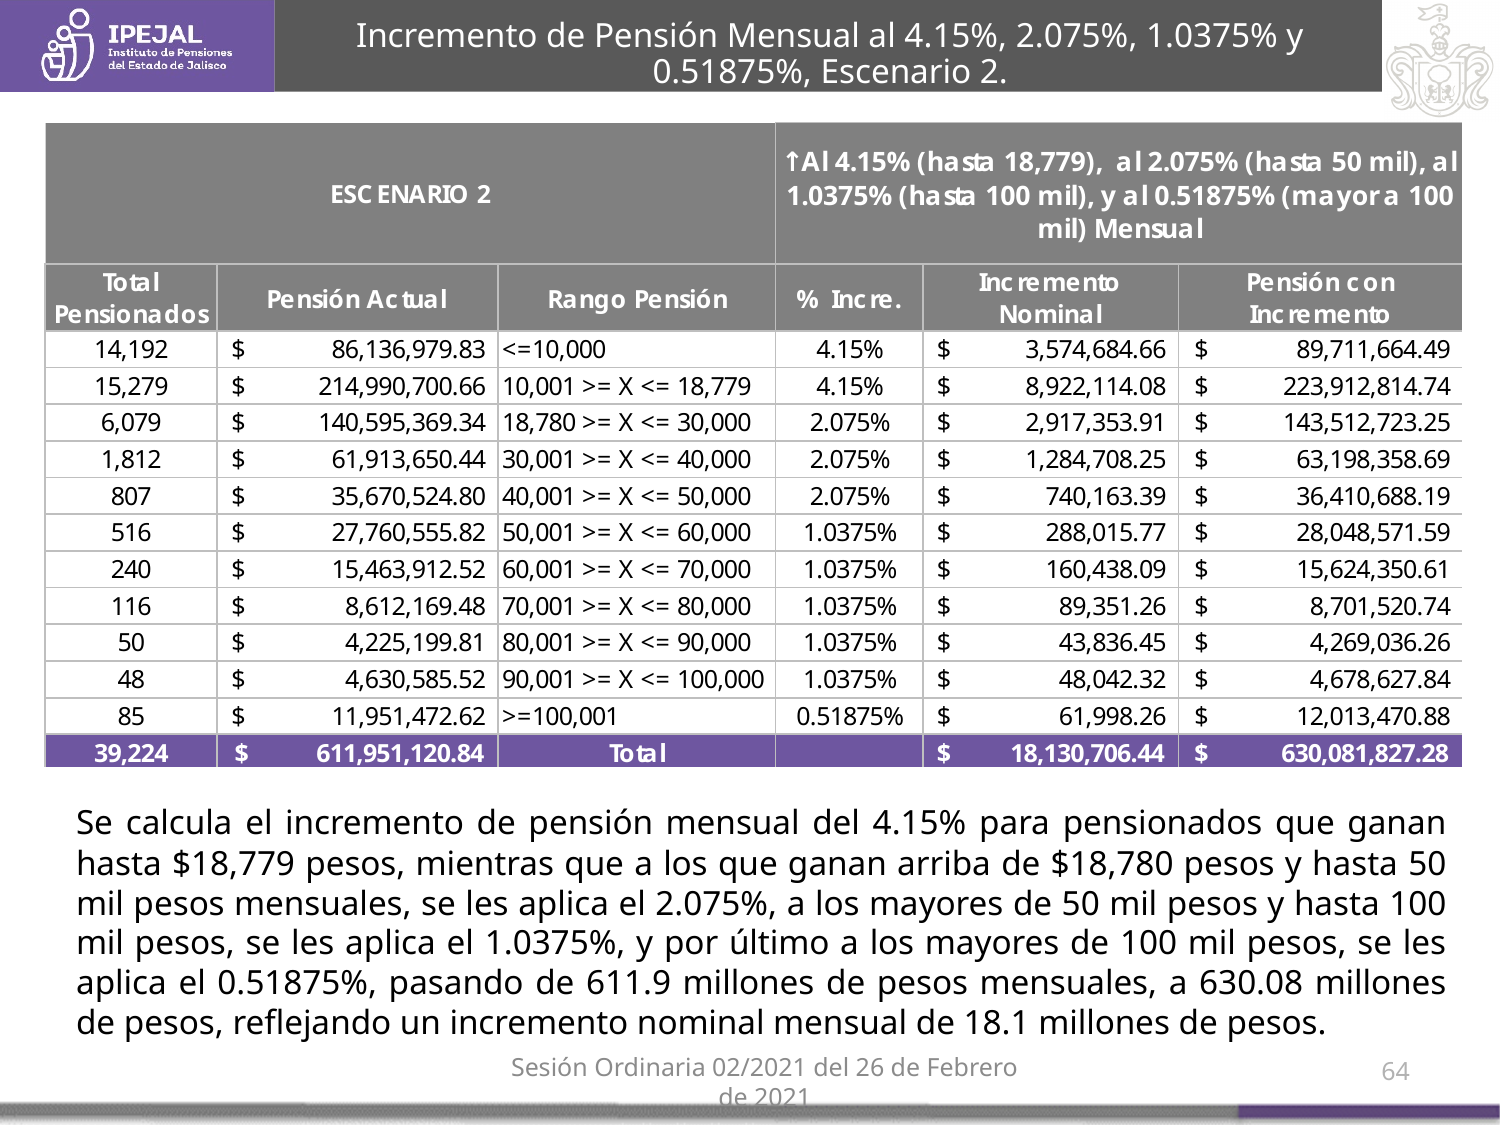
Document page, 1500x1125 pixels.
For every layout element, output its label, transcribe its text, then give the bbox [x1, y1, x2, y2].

picture [0, 0, 275, 92]
slide_number 63 [1074, 1049, 1425, 1103]
list Incremento de Pensión Mensual al 4.15%, 2.075%, 1.0375% y 0.51875%, Escenario 2. [277, 11, 1385, 81]
text_box Se calcula el incremento de pensión mensual del 4.15% para pensionados que ganan hasta $18,779 pesos, mientras que a los que ganan arriba de $18,780 pesos y hasta 50 mil pesos mensuales, se les aplica el 2.075%, a los mayores de 50 mil pesos y hasta 100 mil pesos, se les aplica el 1.0375%, y por último a los mayores de 100 mil pesos, se les aplica el 0.51875%, pasando de 611.9 millones de pesos mensuales, a 630.08 millones de pesos, reflejando un incremento nominal mensual de 18.1 millones de pesos. [61, 794, 1464, 1049]
text_box Sesión Ordinaria 02/2021 del 26 de Febrero de 2021 [483, 1051, 1046, 1112]
picture [0, 1096, 1500, 1125]
picture [43, 121, 1464, 769]
